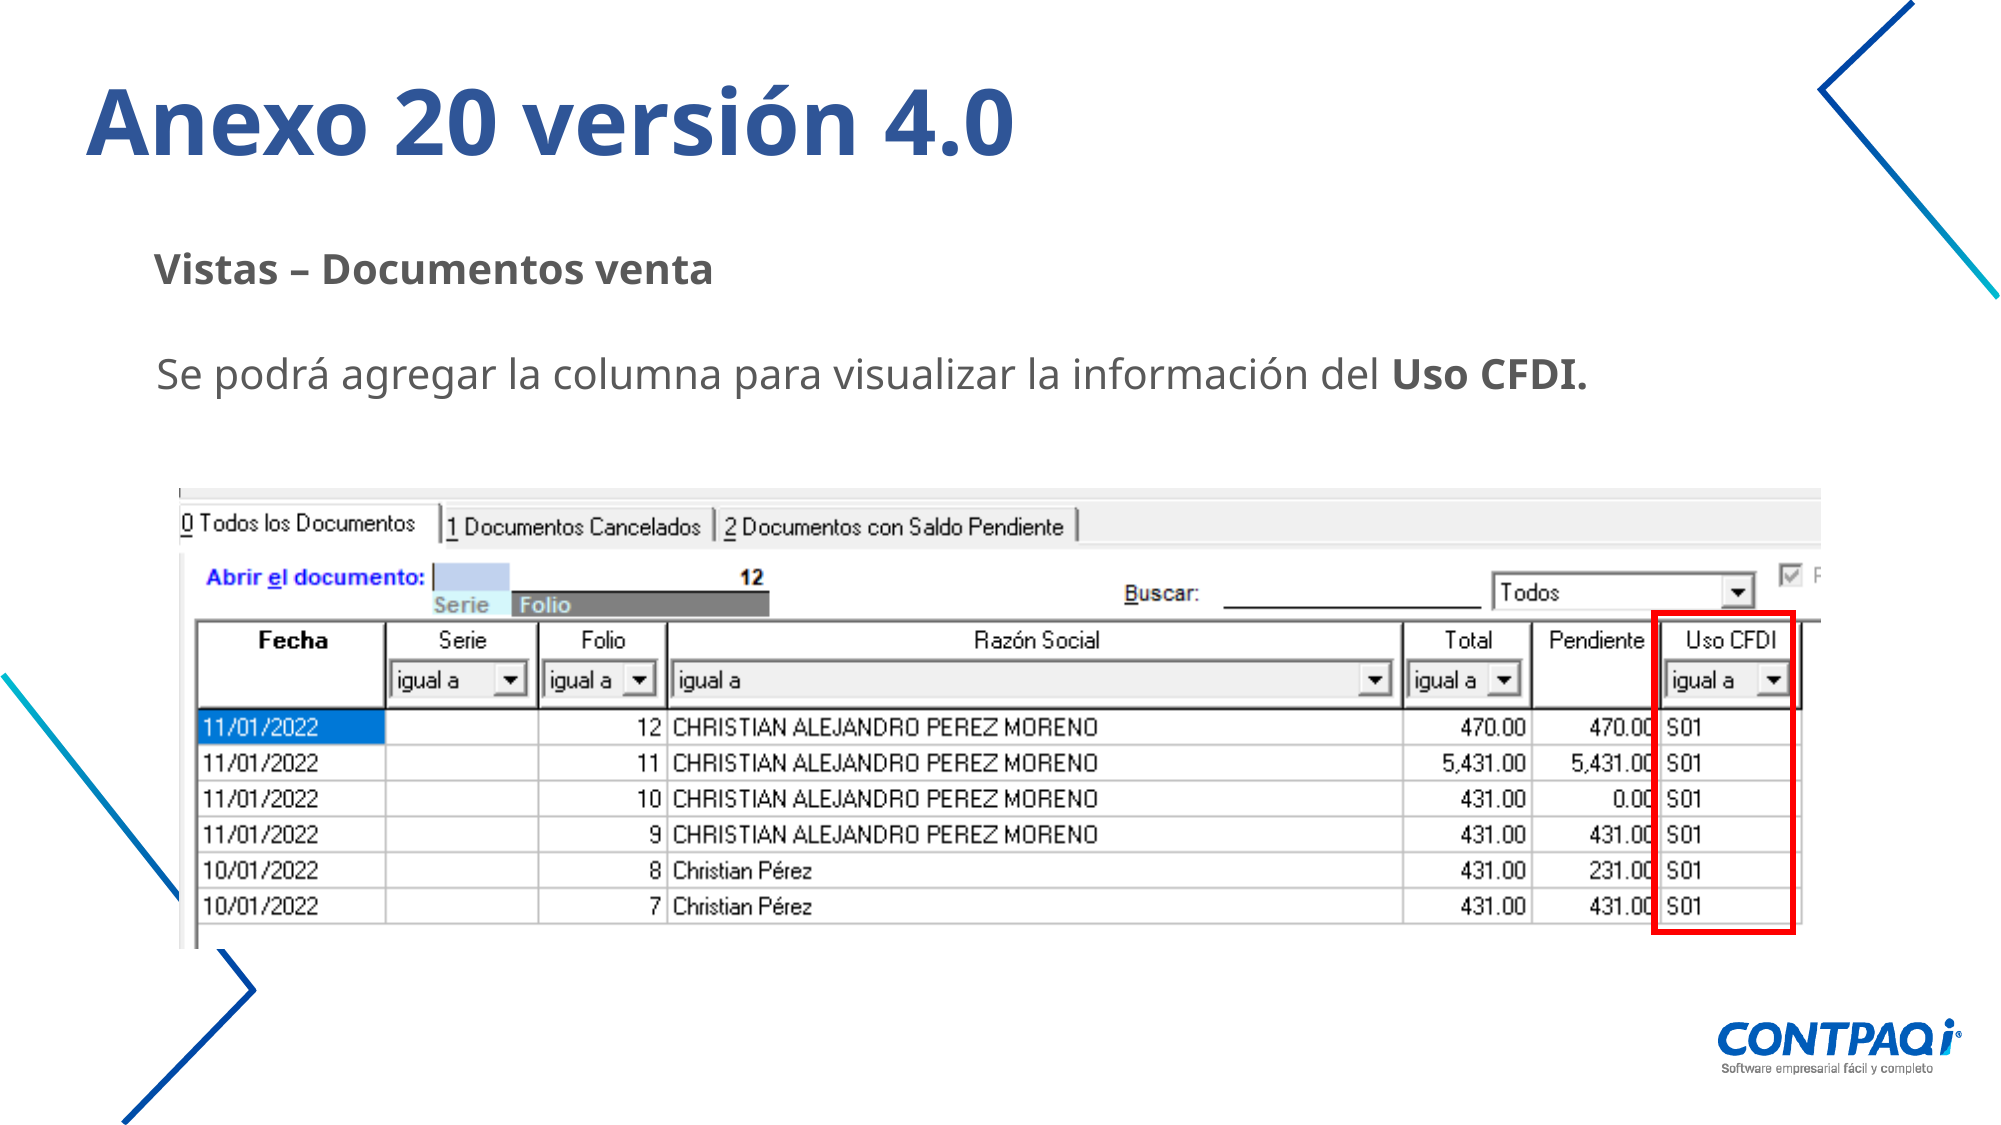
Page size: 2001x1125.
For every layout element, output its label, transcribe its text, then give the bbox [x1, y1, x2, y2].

picture [1816, 0, 2000, 300]
picture [0, 488, 1821, 1125]
title Anexo 20 versión 4.0 [71, 53, 1372, 197]
text_box Se podrá agregar la columna para visualizar la información del Uso CFDI. [141, 340, 1791, 406]
picture [1718, 1018, 1962, 1075]
text_box Vistas – Documentos venta [139, 235, 1861, 301]
